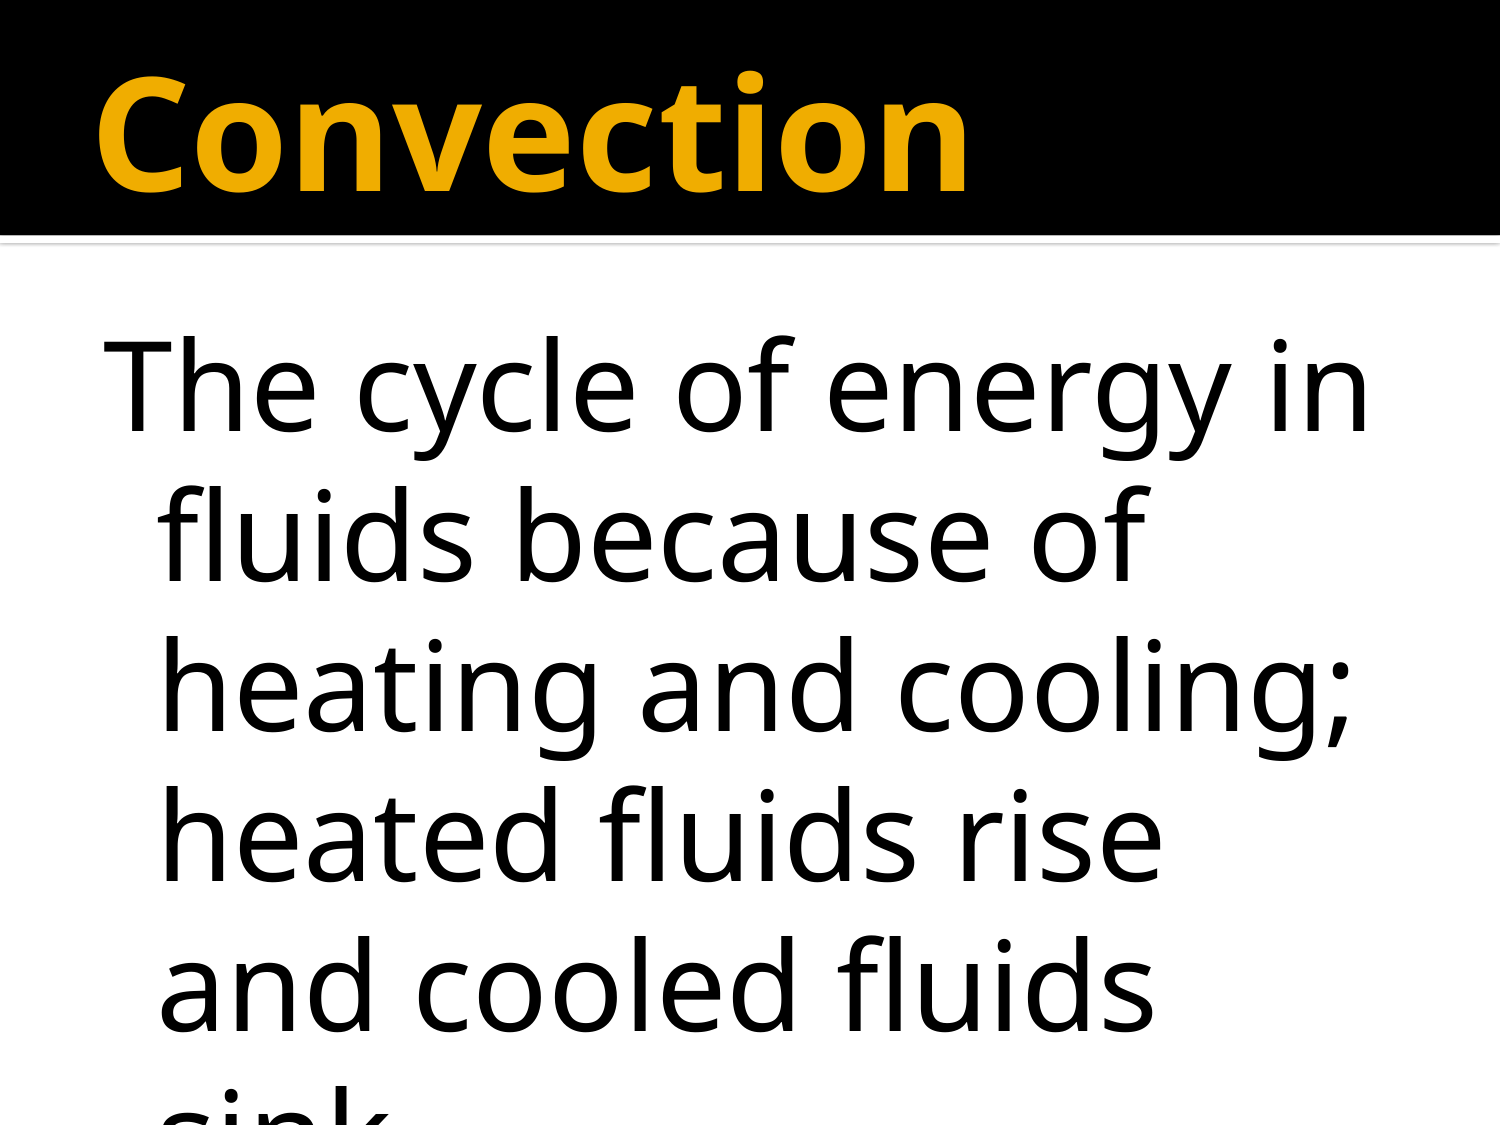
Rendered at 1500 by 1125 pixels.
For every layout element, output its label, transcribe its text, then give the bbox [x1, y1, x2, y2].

title Convection [75, 25, 1425, 231]
list The cycle of energy in fluids because of heating and cooling; heated fluids rise and cooled fluids sink. [75, 291, 1425, 1050]
